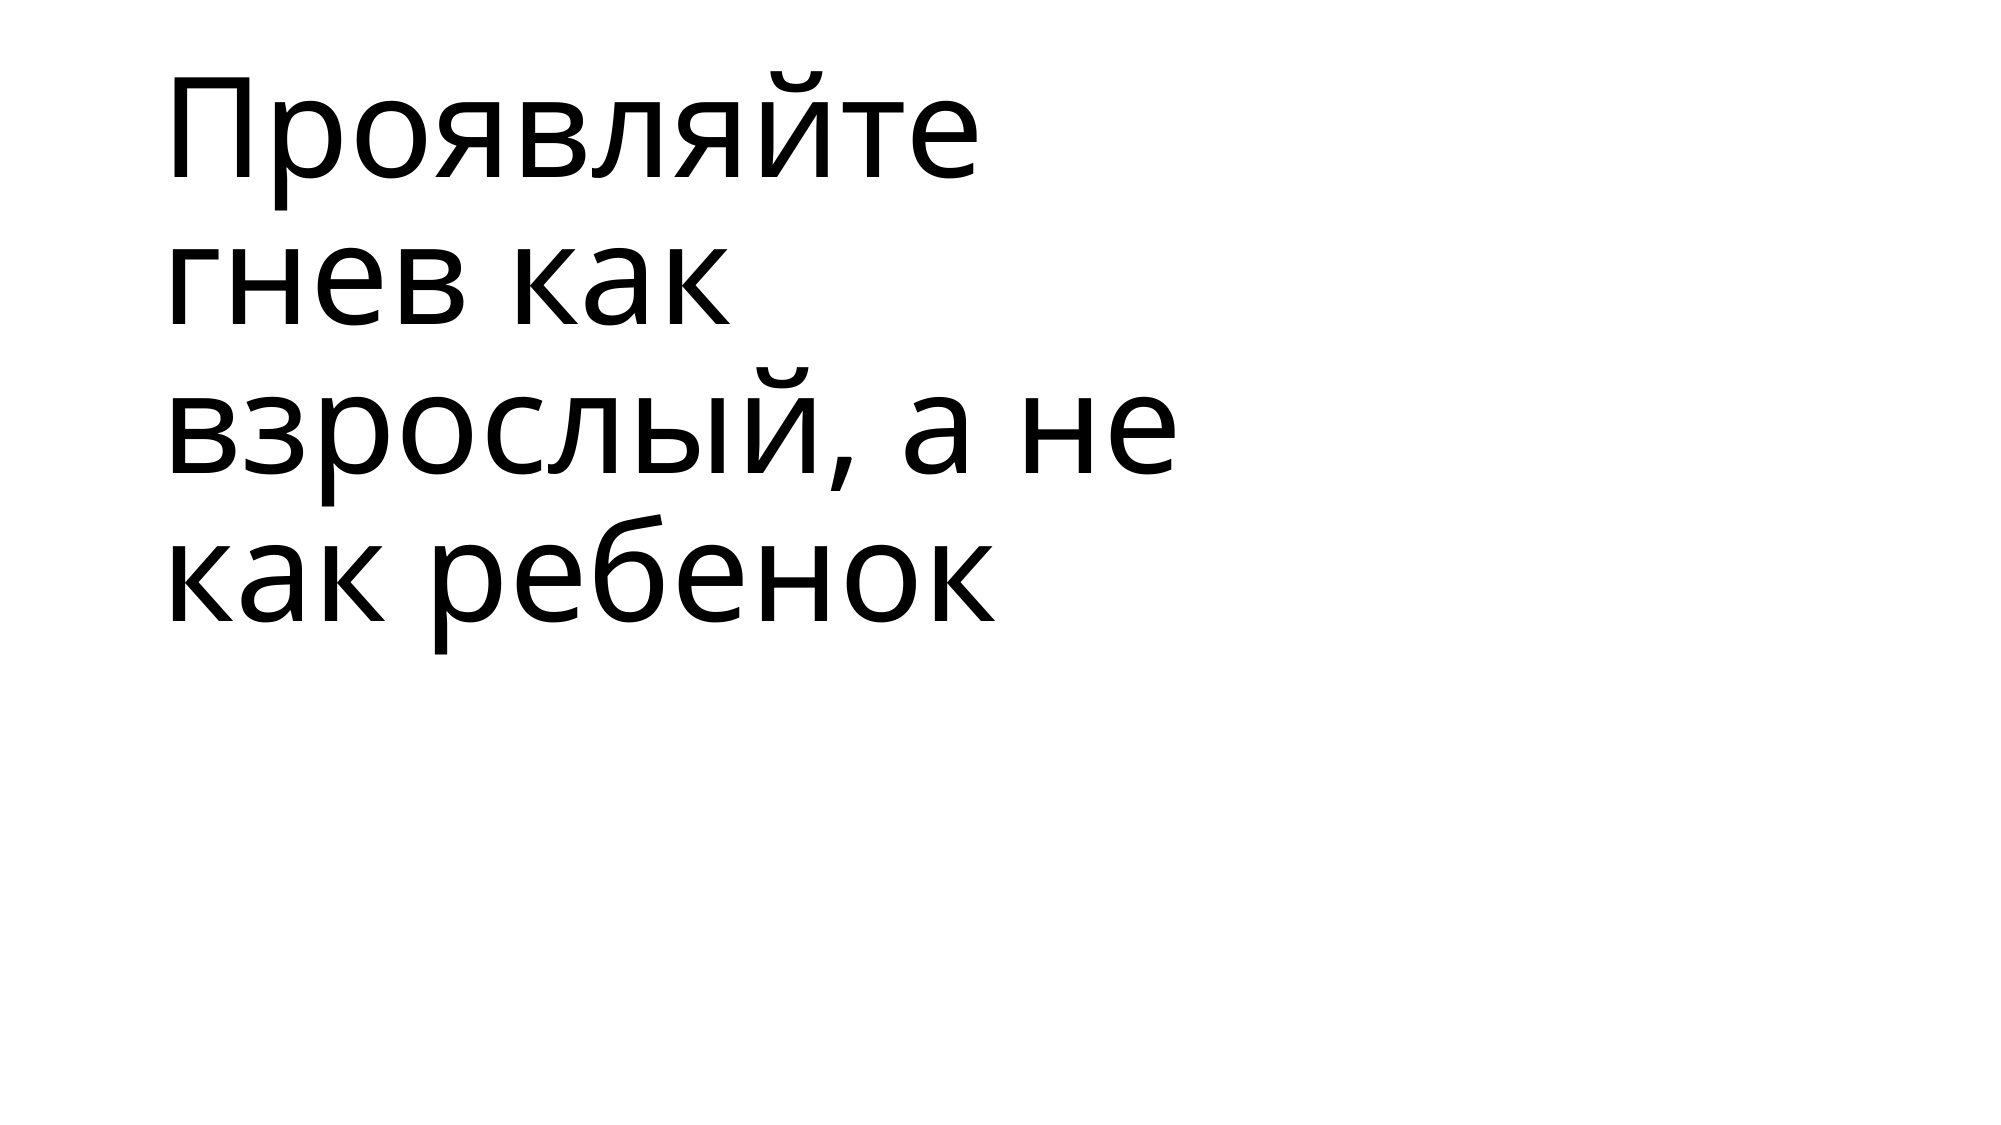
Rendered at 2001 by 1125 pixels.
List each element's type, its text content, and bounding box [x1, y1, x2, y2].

text_box Проявляйте гнев как взрослый, а не как ребенок [161, 56, 1218, 494]
